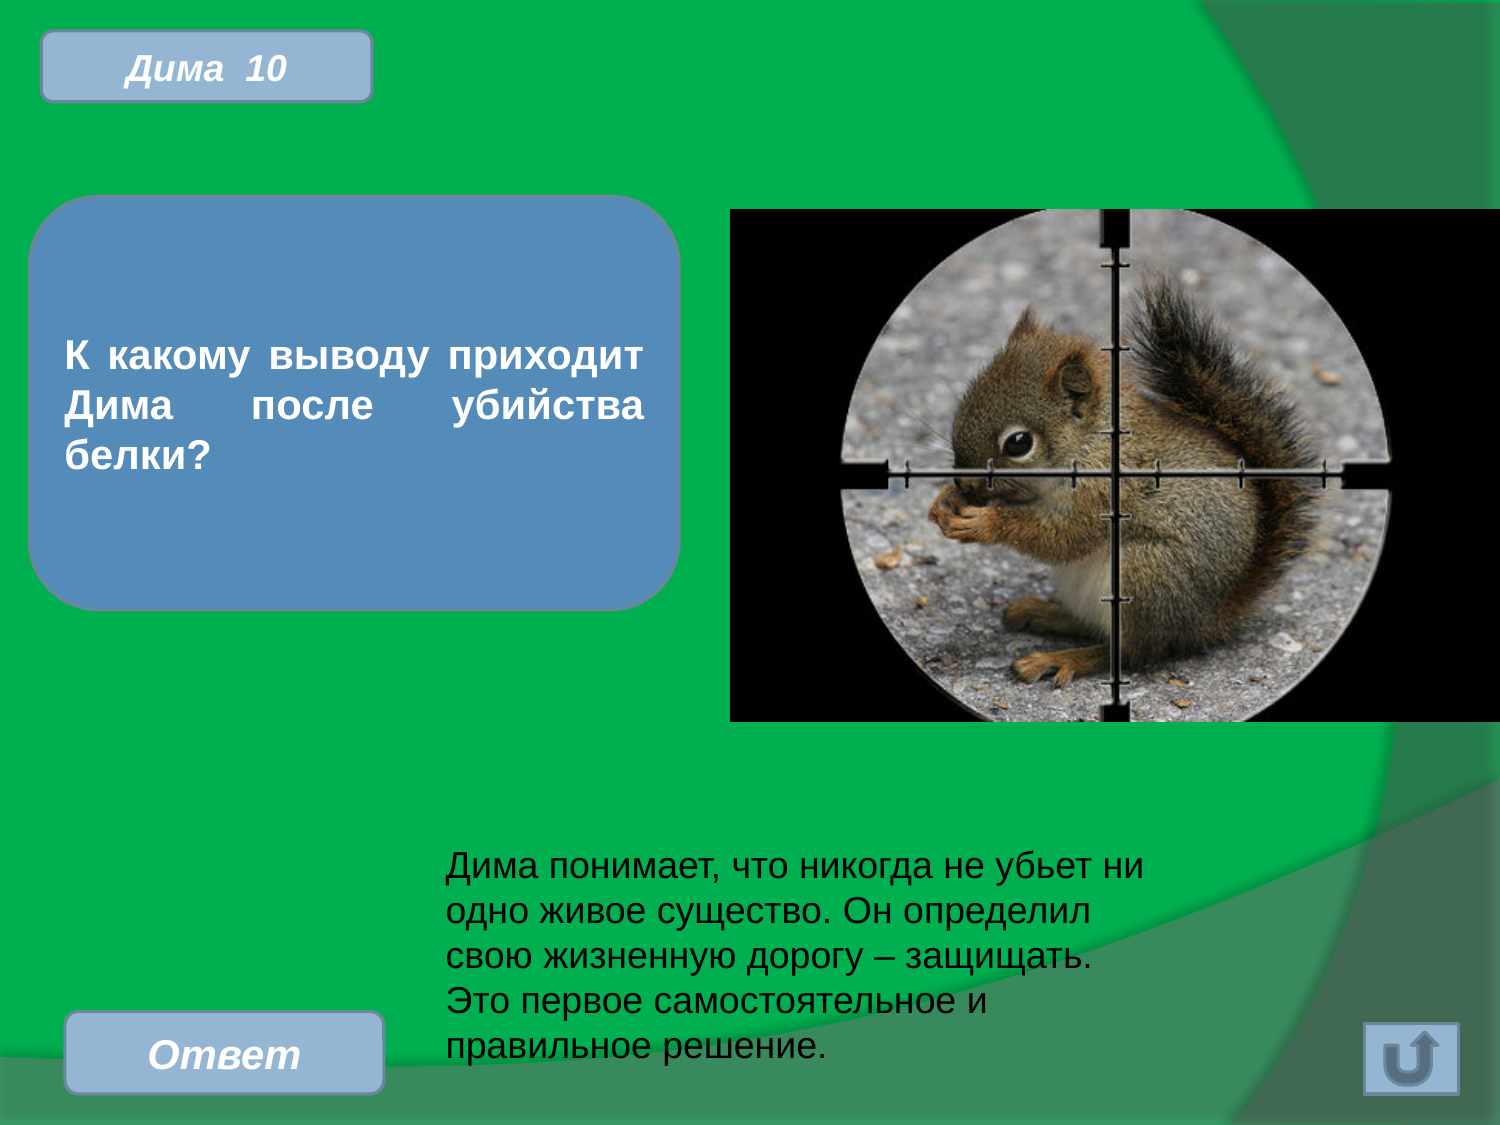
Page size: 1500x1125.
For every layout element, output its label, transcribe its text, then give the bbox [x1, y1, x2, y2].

text_box [1363, 1022, 1460, 1096]
text_box К какому выводу приходит Дима после убийства белки? [27, 194, 681, 612]
text_box Ответ [63, 1009, 386, 1096]
text_box Дима 10 [39, 29, 374, 104]
text_box Дима понимает, что никогда не убьет ни одно живое существо. Он определил свою жизненную дорогу – защищать. Это первое самостоятельное и правильное решение. [430, 834, 1181, 1074]
picture [730, 209, 1500, 723]
